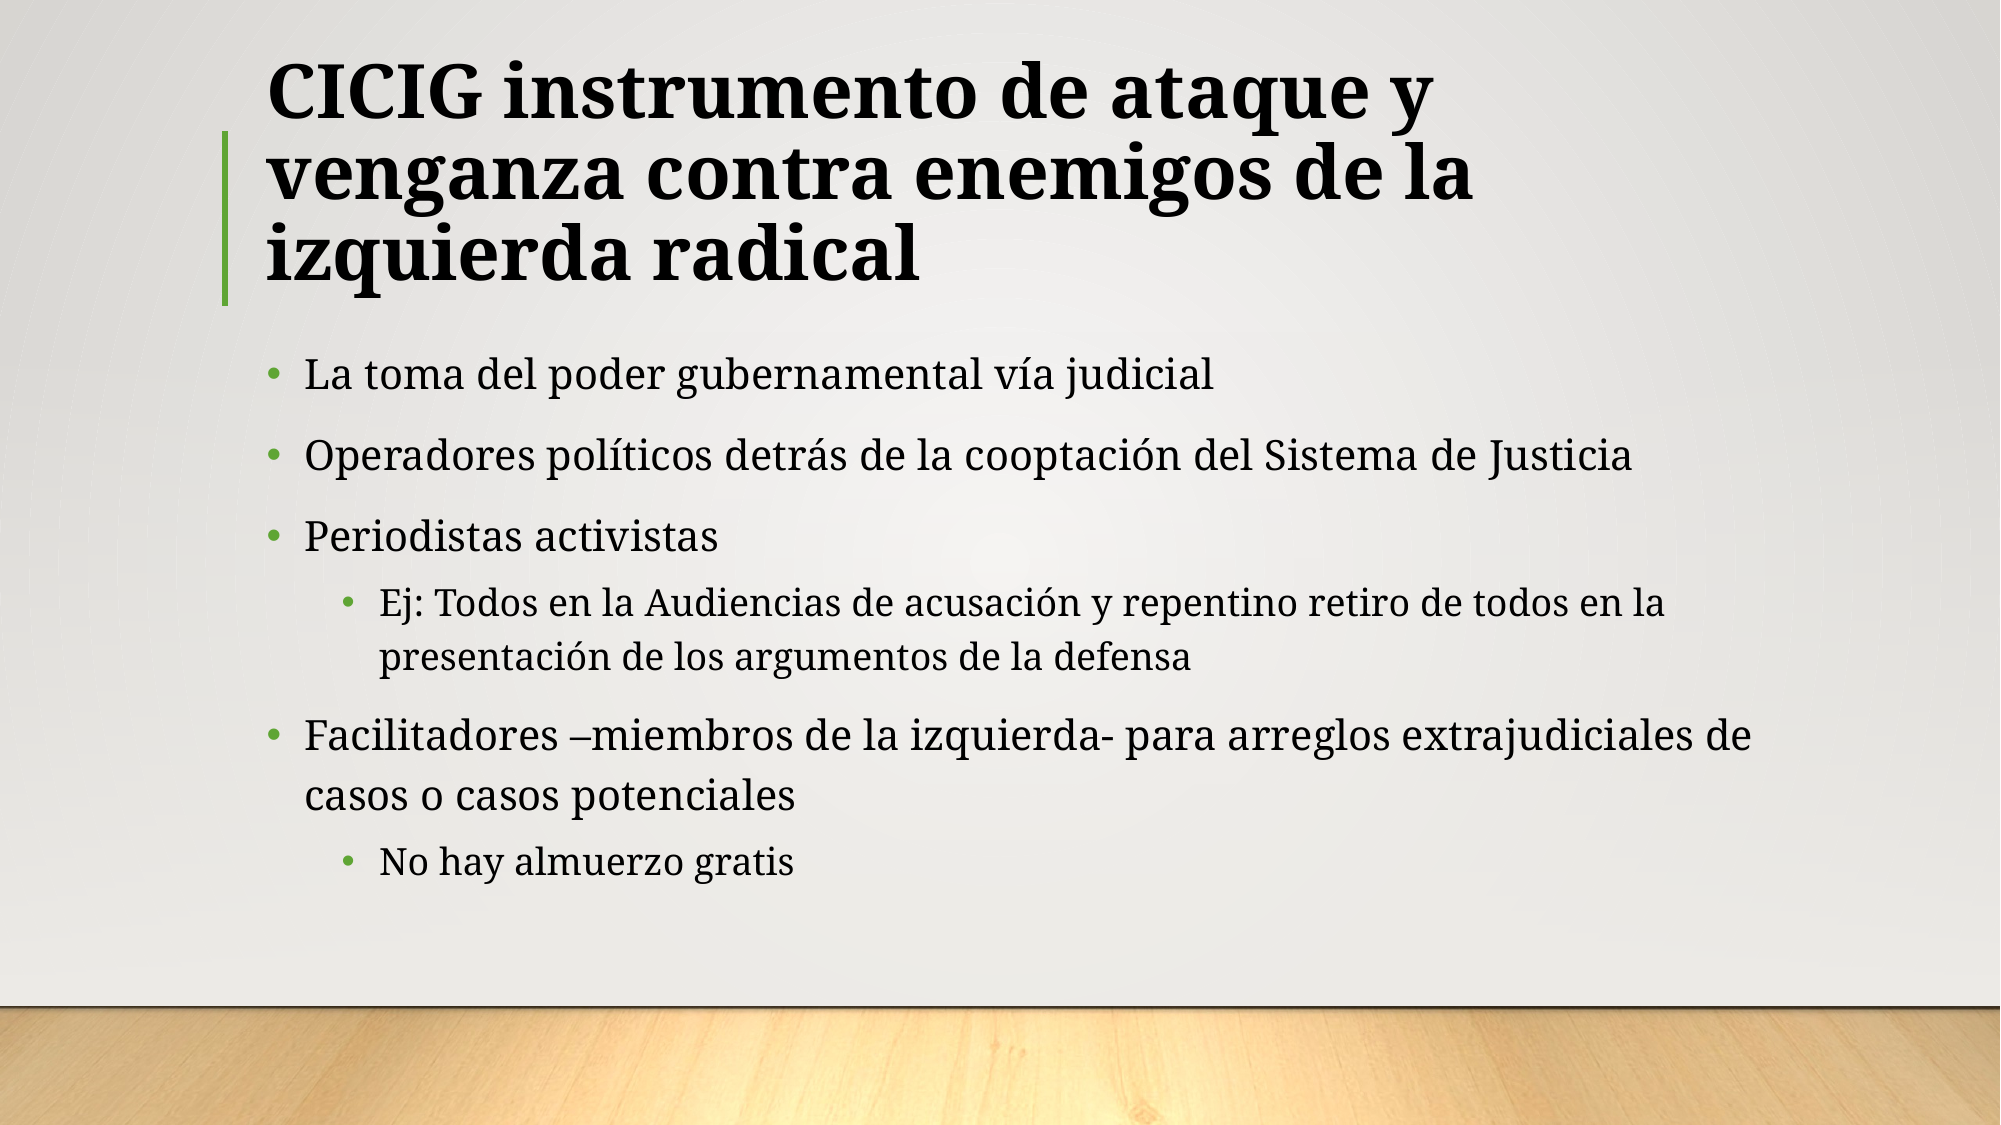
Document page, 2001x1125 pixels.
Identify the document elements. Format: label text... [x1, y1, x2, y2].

title CICIG instrumento de ataque y venganza contra enemigos de la izquierda radical [251, 69, 1814, 305]
picture [0, 1006, 2000, 1125]
list La toma del poder gubernamental vía judicial Operadores políticos detrás de la cooptación del Sistema de Justicia Periodistas activistas Ej: Todos en la Audiencias de acusación y repentino retiro de todos en la presentación de los argumentos de la defensa Facilitadores –miembros de la izquierda- para arreglos extrajudiciales de casos o casos potenciales No hay almuerzo gratis [251, 330, 1814, 897]
